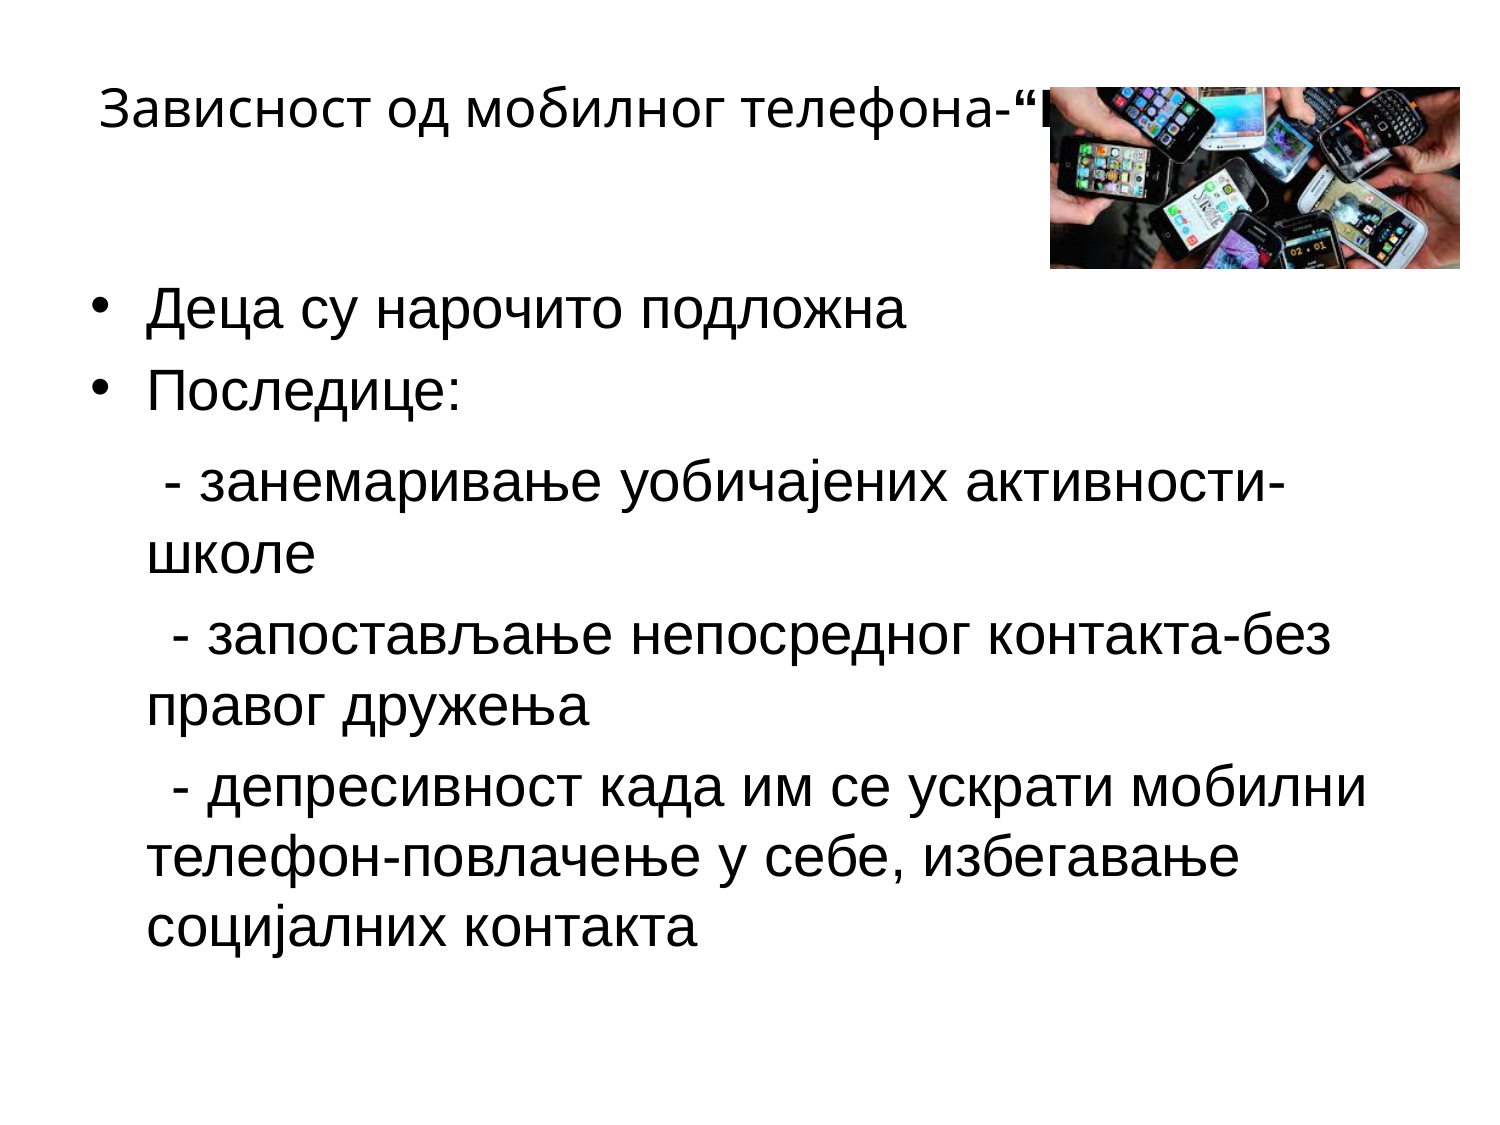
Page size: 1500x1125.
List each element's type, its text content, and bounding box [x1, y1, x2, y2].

picture [1049, 87, 1460, 269]
list Деца су нарочито подложна Последице: - занемаривање уобичајених активности-школе - запостављање непосредног контакта-без правог дружења - депресивност када им се ускрати мобилни телефон-повлачење у себе, избегавање социјалних контакта [74, 262, 1426, 1006]
title Зависност од мобилног телефона-“Номофобија” [74, 44, 1426, 233]
